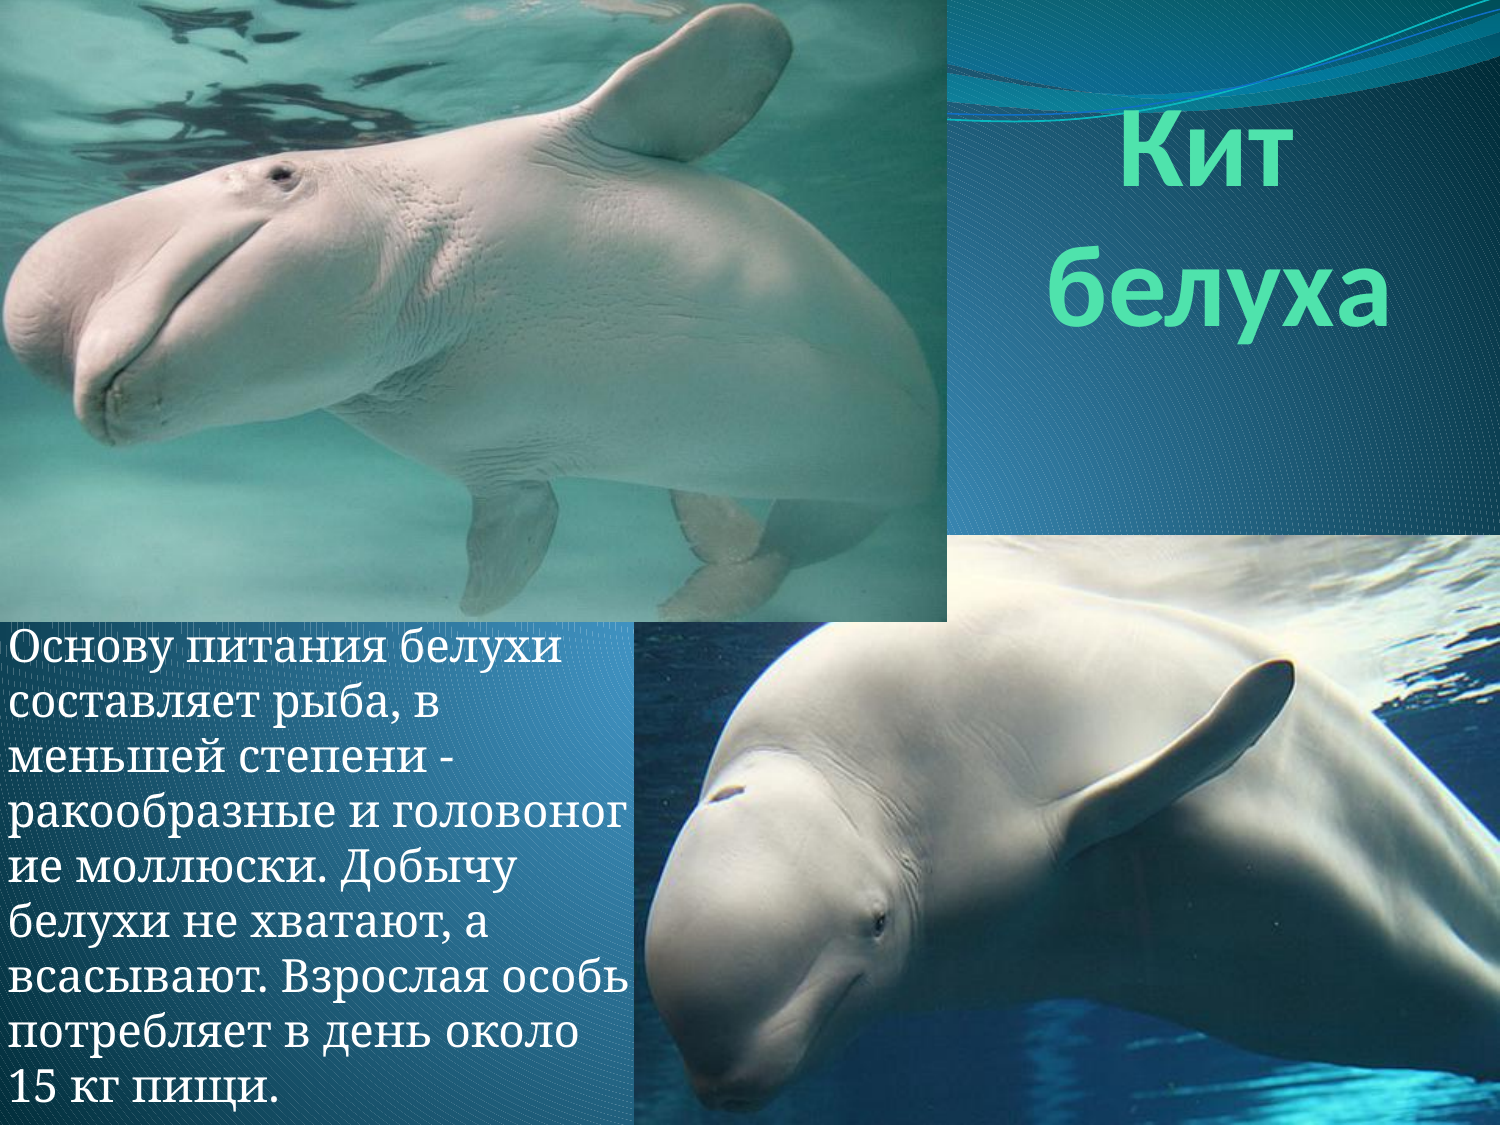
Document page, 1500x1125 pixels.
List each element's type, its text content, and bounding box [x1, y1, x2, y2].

list Основу питания белухи составляет рыба, в меньшей степени - ракообразные и головоногие моллюски. Добычу белухи не хватают, а всасывают. Взрослая особь потребляет в день около 15 кг пищи. [0, 634, 627, 1125]
title Кит белуха [953, 42, 1500, 350]
picture [0, 0, 947, 622]
picture [633, 535, 1500, 1125]
